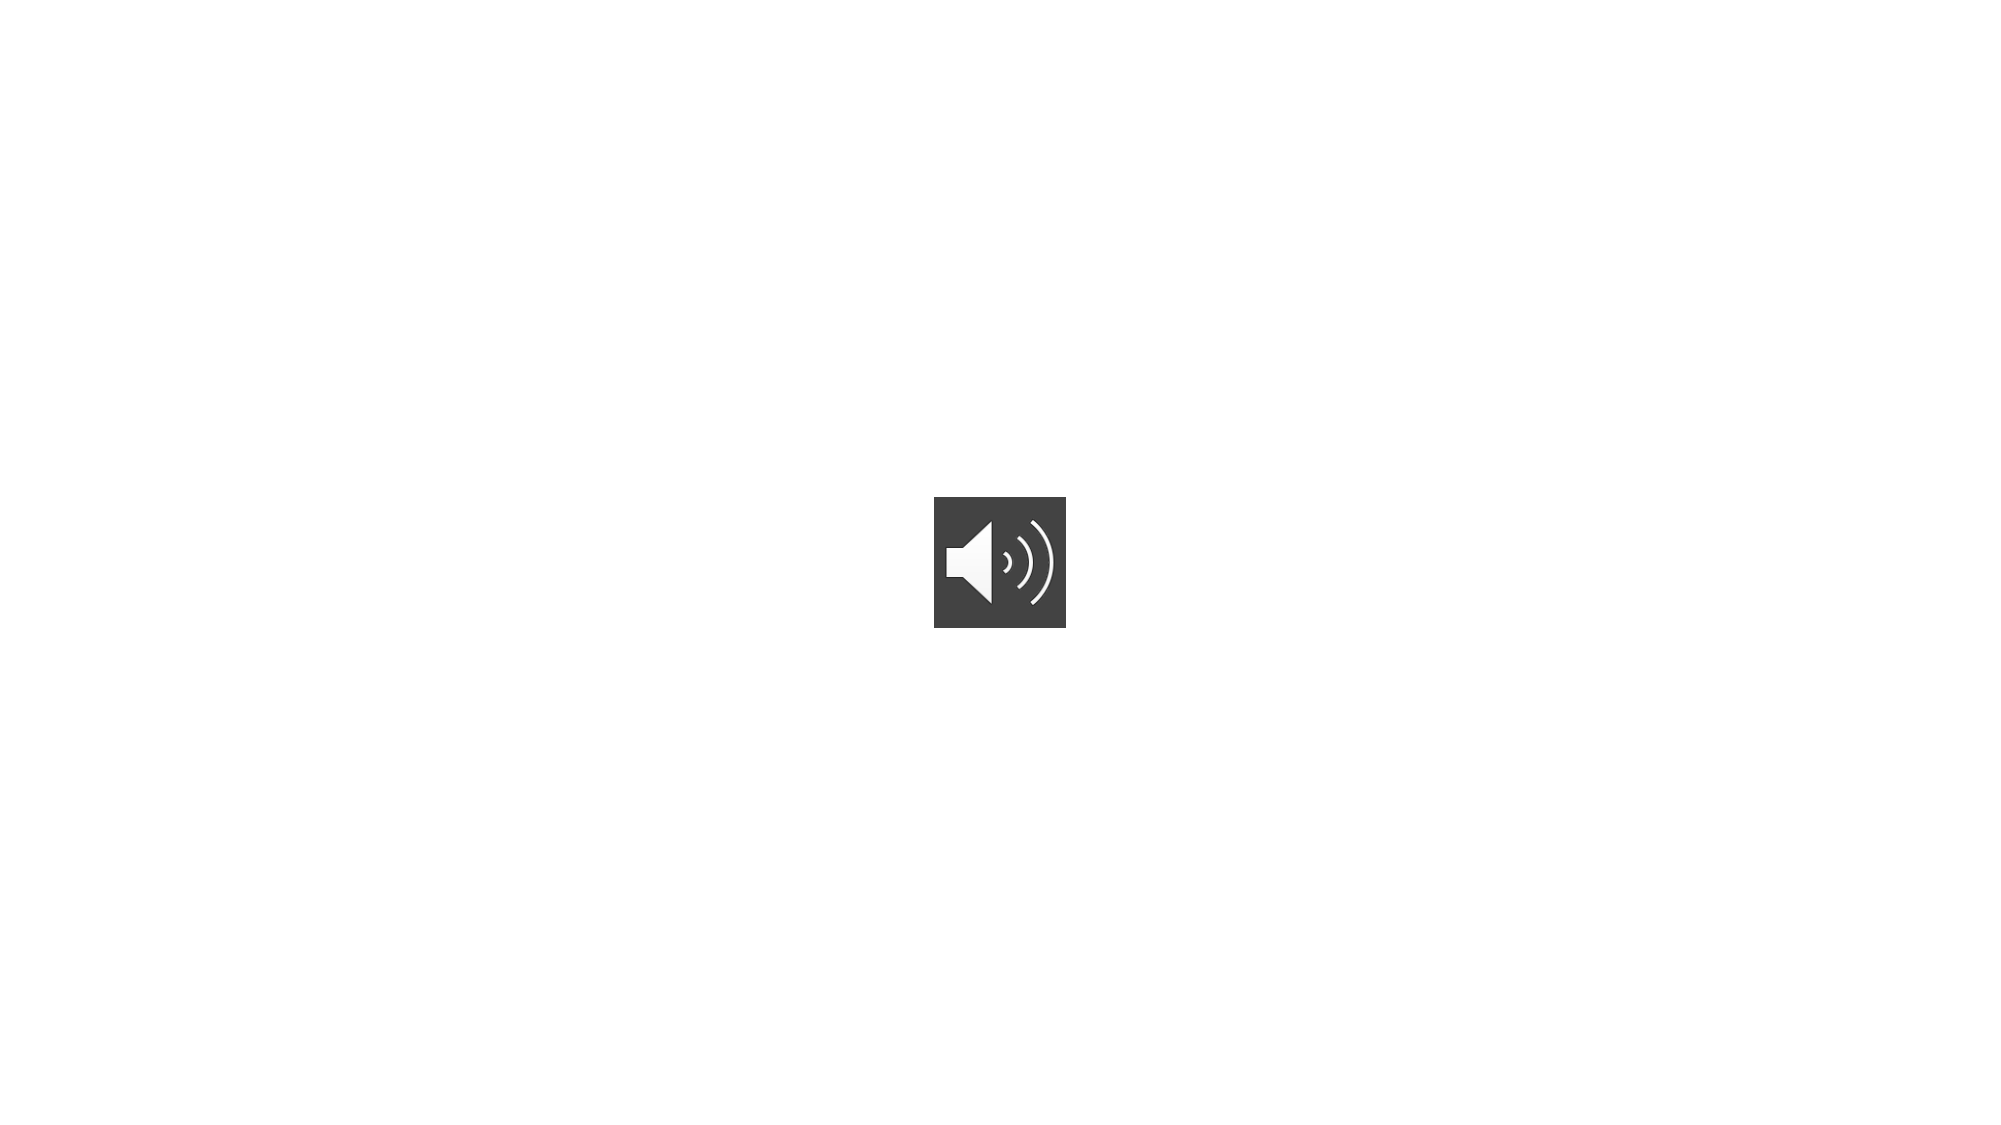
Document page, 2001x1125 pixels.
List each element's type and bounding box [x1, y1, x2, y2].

picture [933, 495, 1067, 630]
